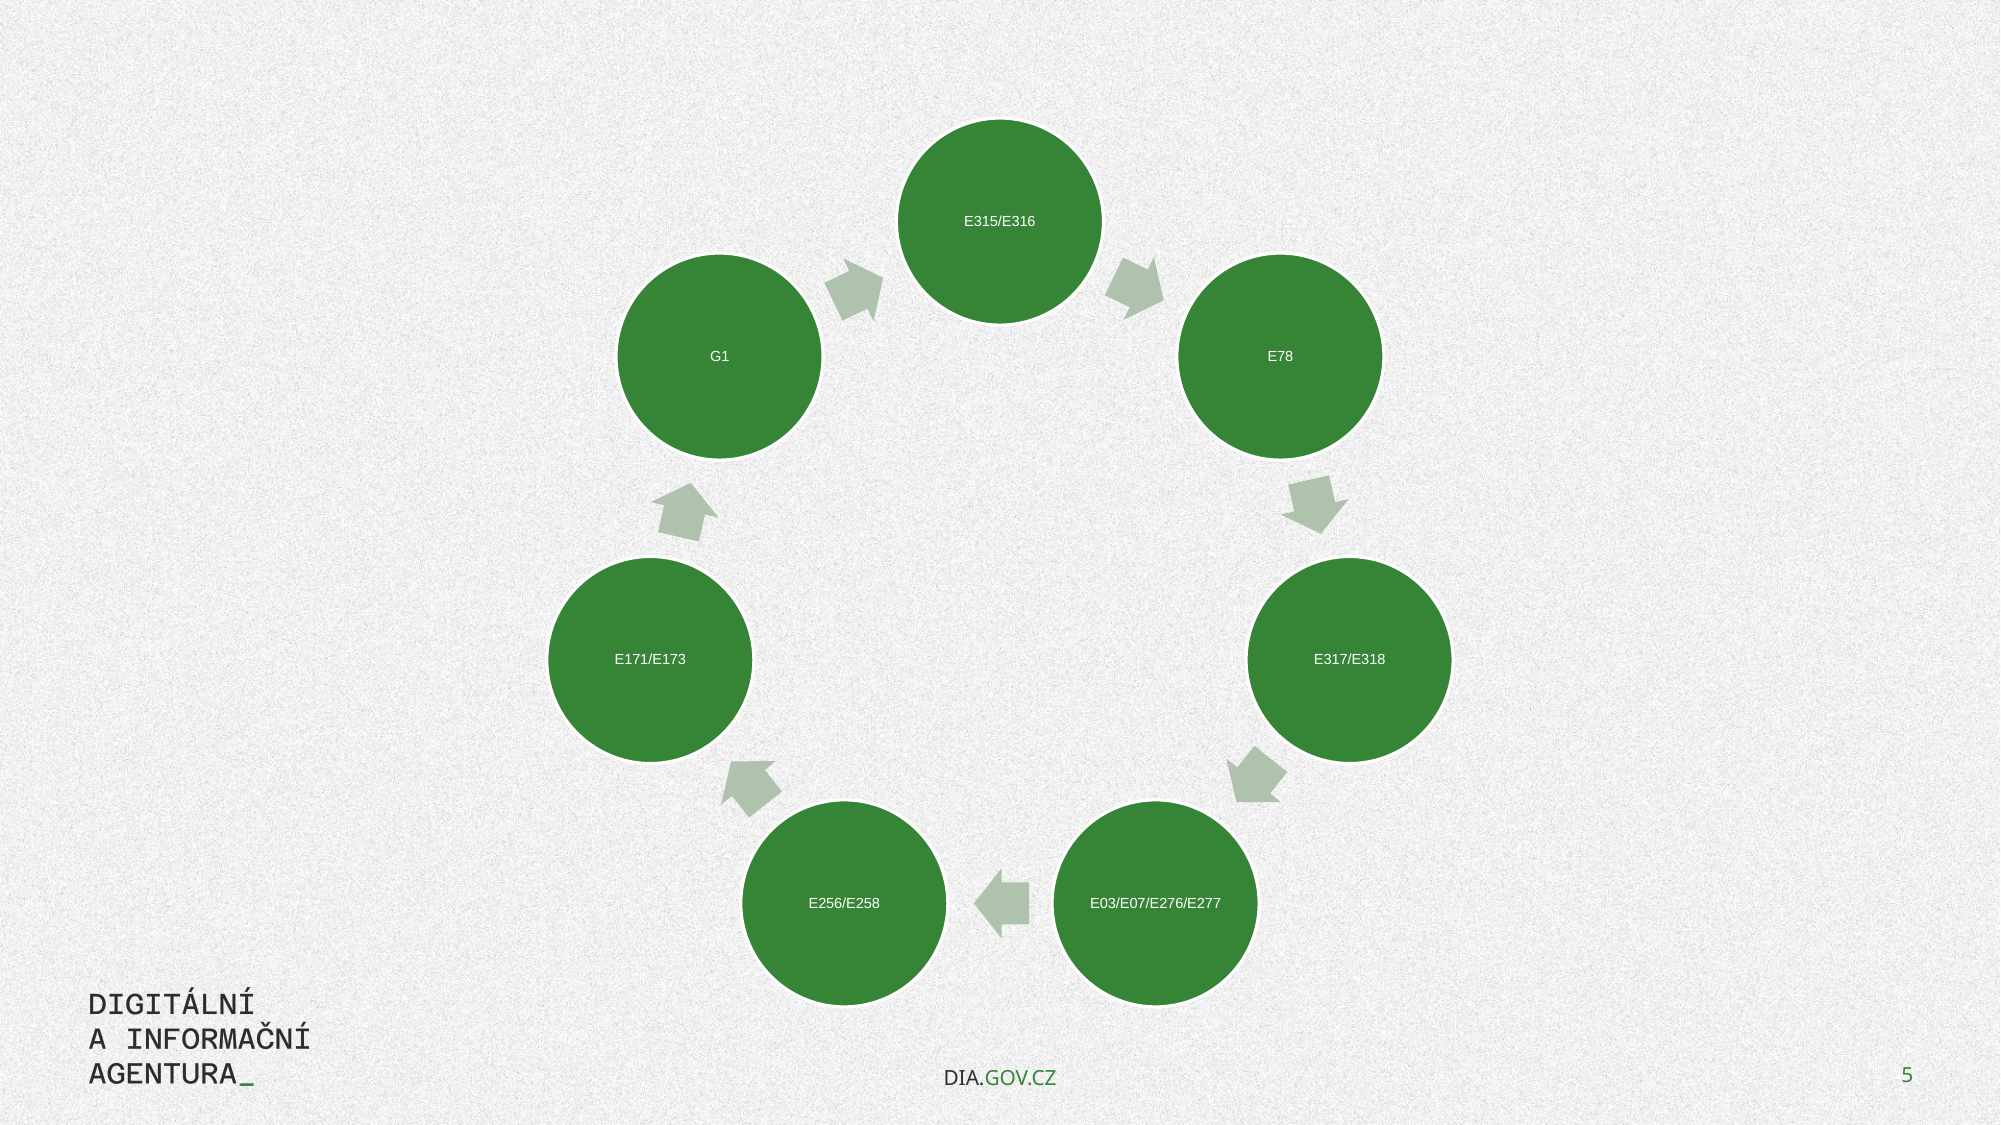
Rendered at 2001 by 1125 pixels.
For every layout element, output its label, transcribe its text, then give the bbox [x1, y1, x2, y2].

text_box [1176, 252, 1385, 461]
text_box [740, 799, 949, 1008]
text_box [712, 754, 784, 812]
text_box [1245, 555, 1454, 764]
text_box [973, 867, 1030, 939]
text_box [1110, 252, 1167, 324]
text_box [615, 252, 824, 461]
slide_number 5 [1612, 1037, 1928, 1098]
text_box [895, 117, 1104, 326]
footer DIA.GOV.CZ [558, 1037, 1442, 1098]
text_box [1051, 799, 1260, 1008]
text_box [1279, 478, 1351, 535]
picture [0, 0, 2001, 1125]
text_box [546, 555, 755, 764]
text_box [830, 254, 887, 326]
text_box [1218, 752, 1289, 809]
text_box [649, 481, 721, 538]
